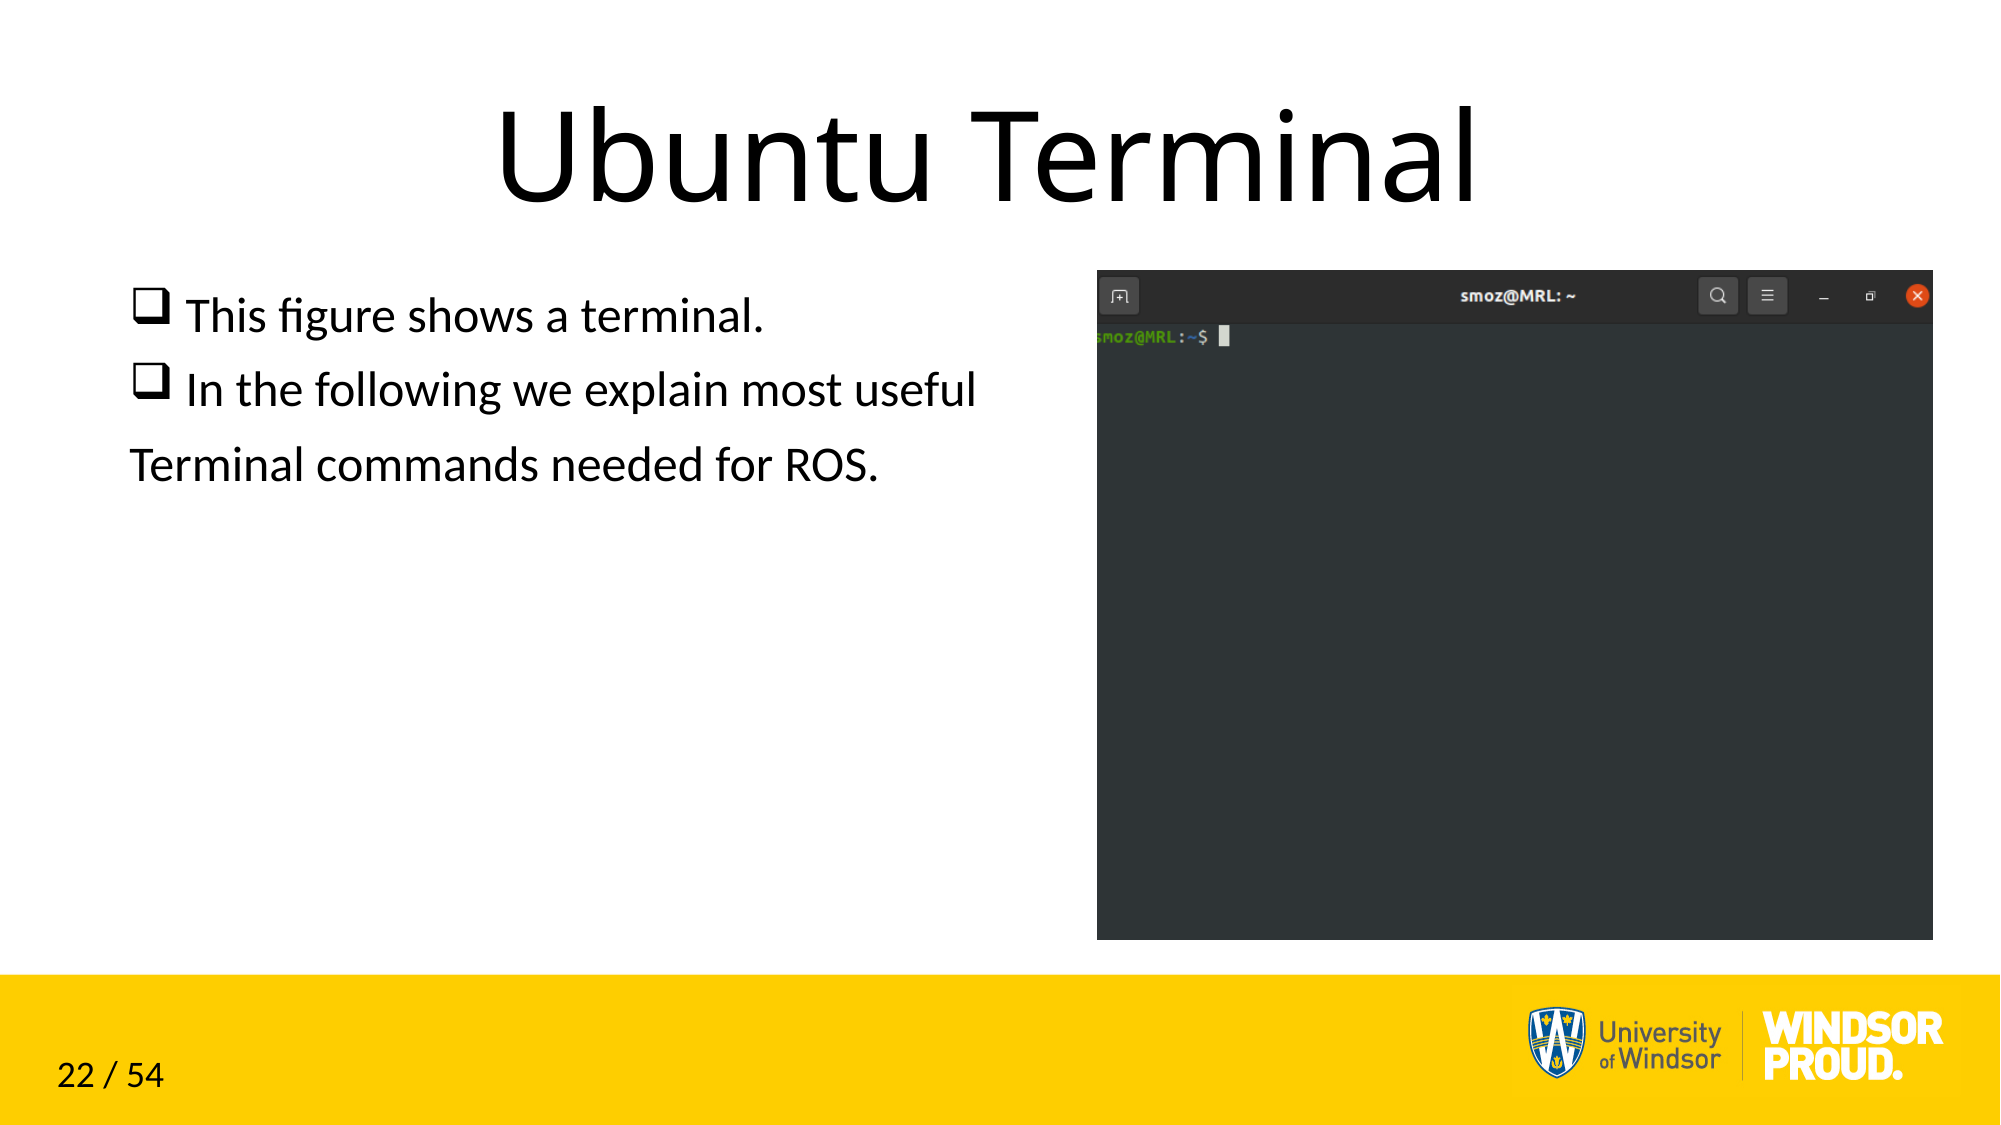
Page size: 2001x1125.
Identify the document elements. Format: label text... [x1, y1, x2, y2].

title Ubuntu Terminal [249, 48, 1726, 237]
subtitle This figure shows a terminal. In the following we explain most useful Terminal commands needed for ROS. [114, 281, 1097, 930]
slide_number 22 [42, 1042, 525, 1103]
picture [0, 0, 2000, 1125]
